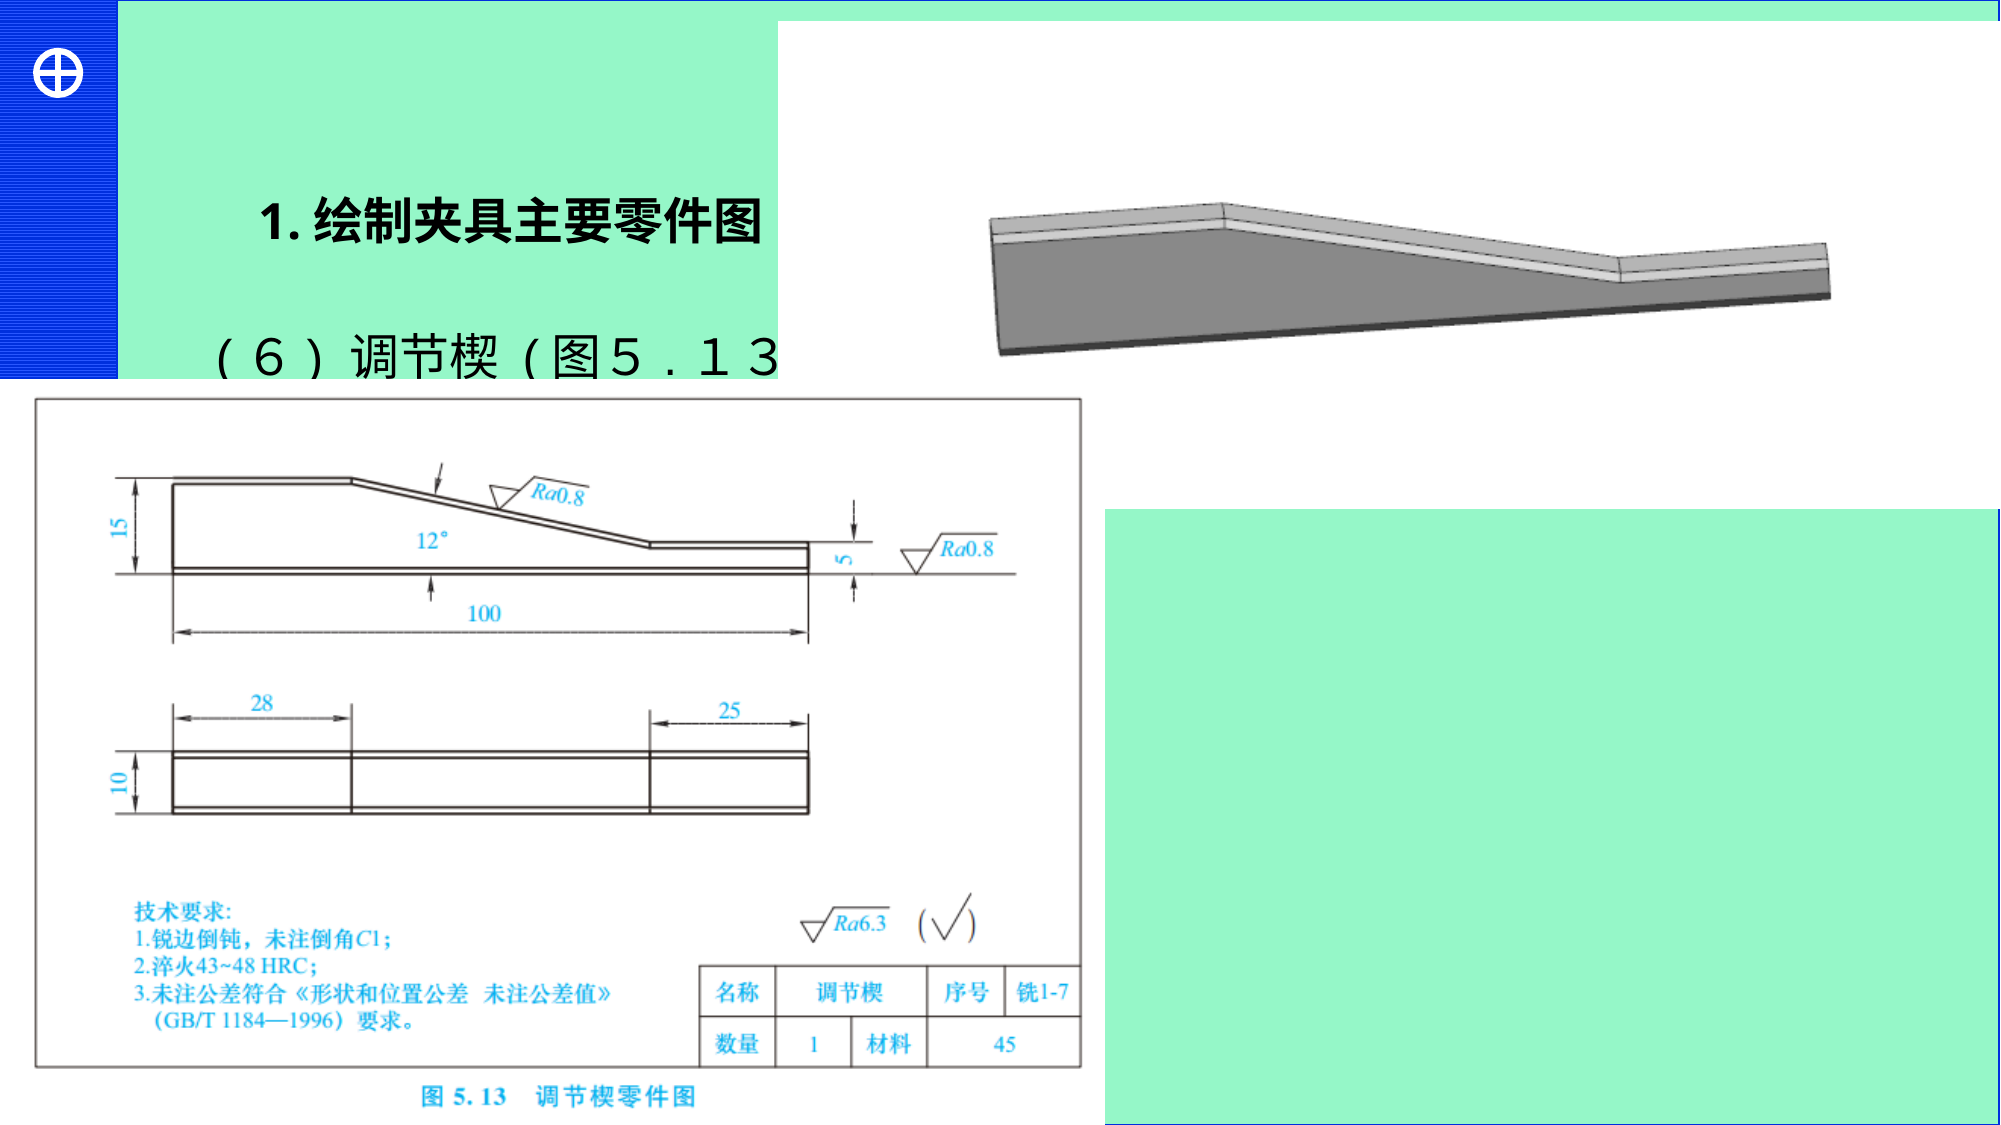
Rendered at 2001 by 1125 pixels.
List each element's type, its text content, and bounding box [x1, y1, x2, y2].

text_box 1.绘制夹具主要零件图 [243, 182, 778, 258]
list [778, 21, 2000, 509]
picture [0, 379, 1105, 1125]
text_box (６) 调节楔 (图５.１３) 。 [126, 287, 778, 379]
